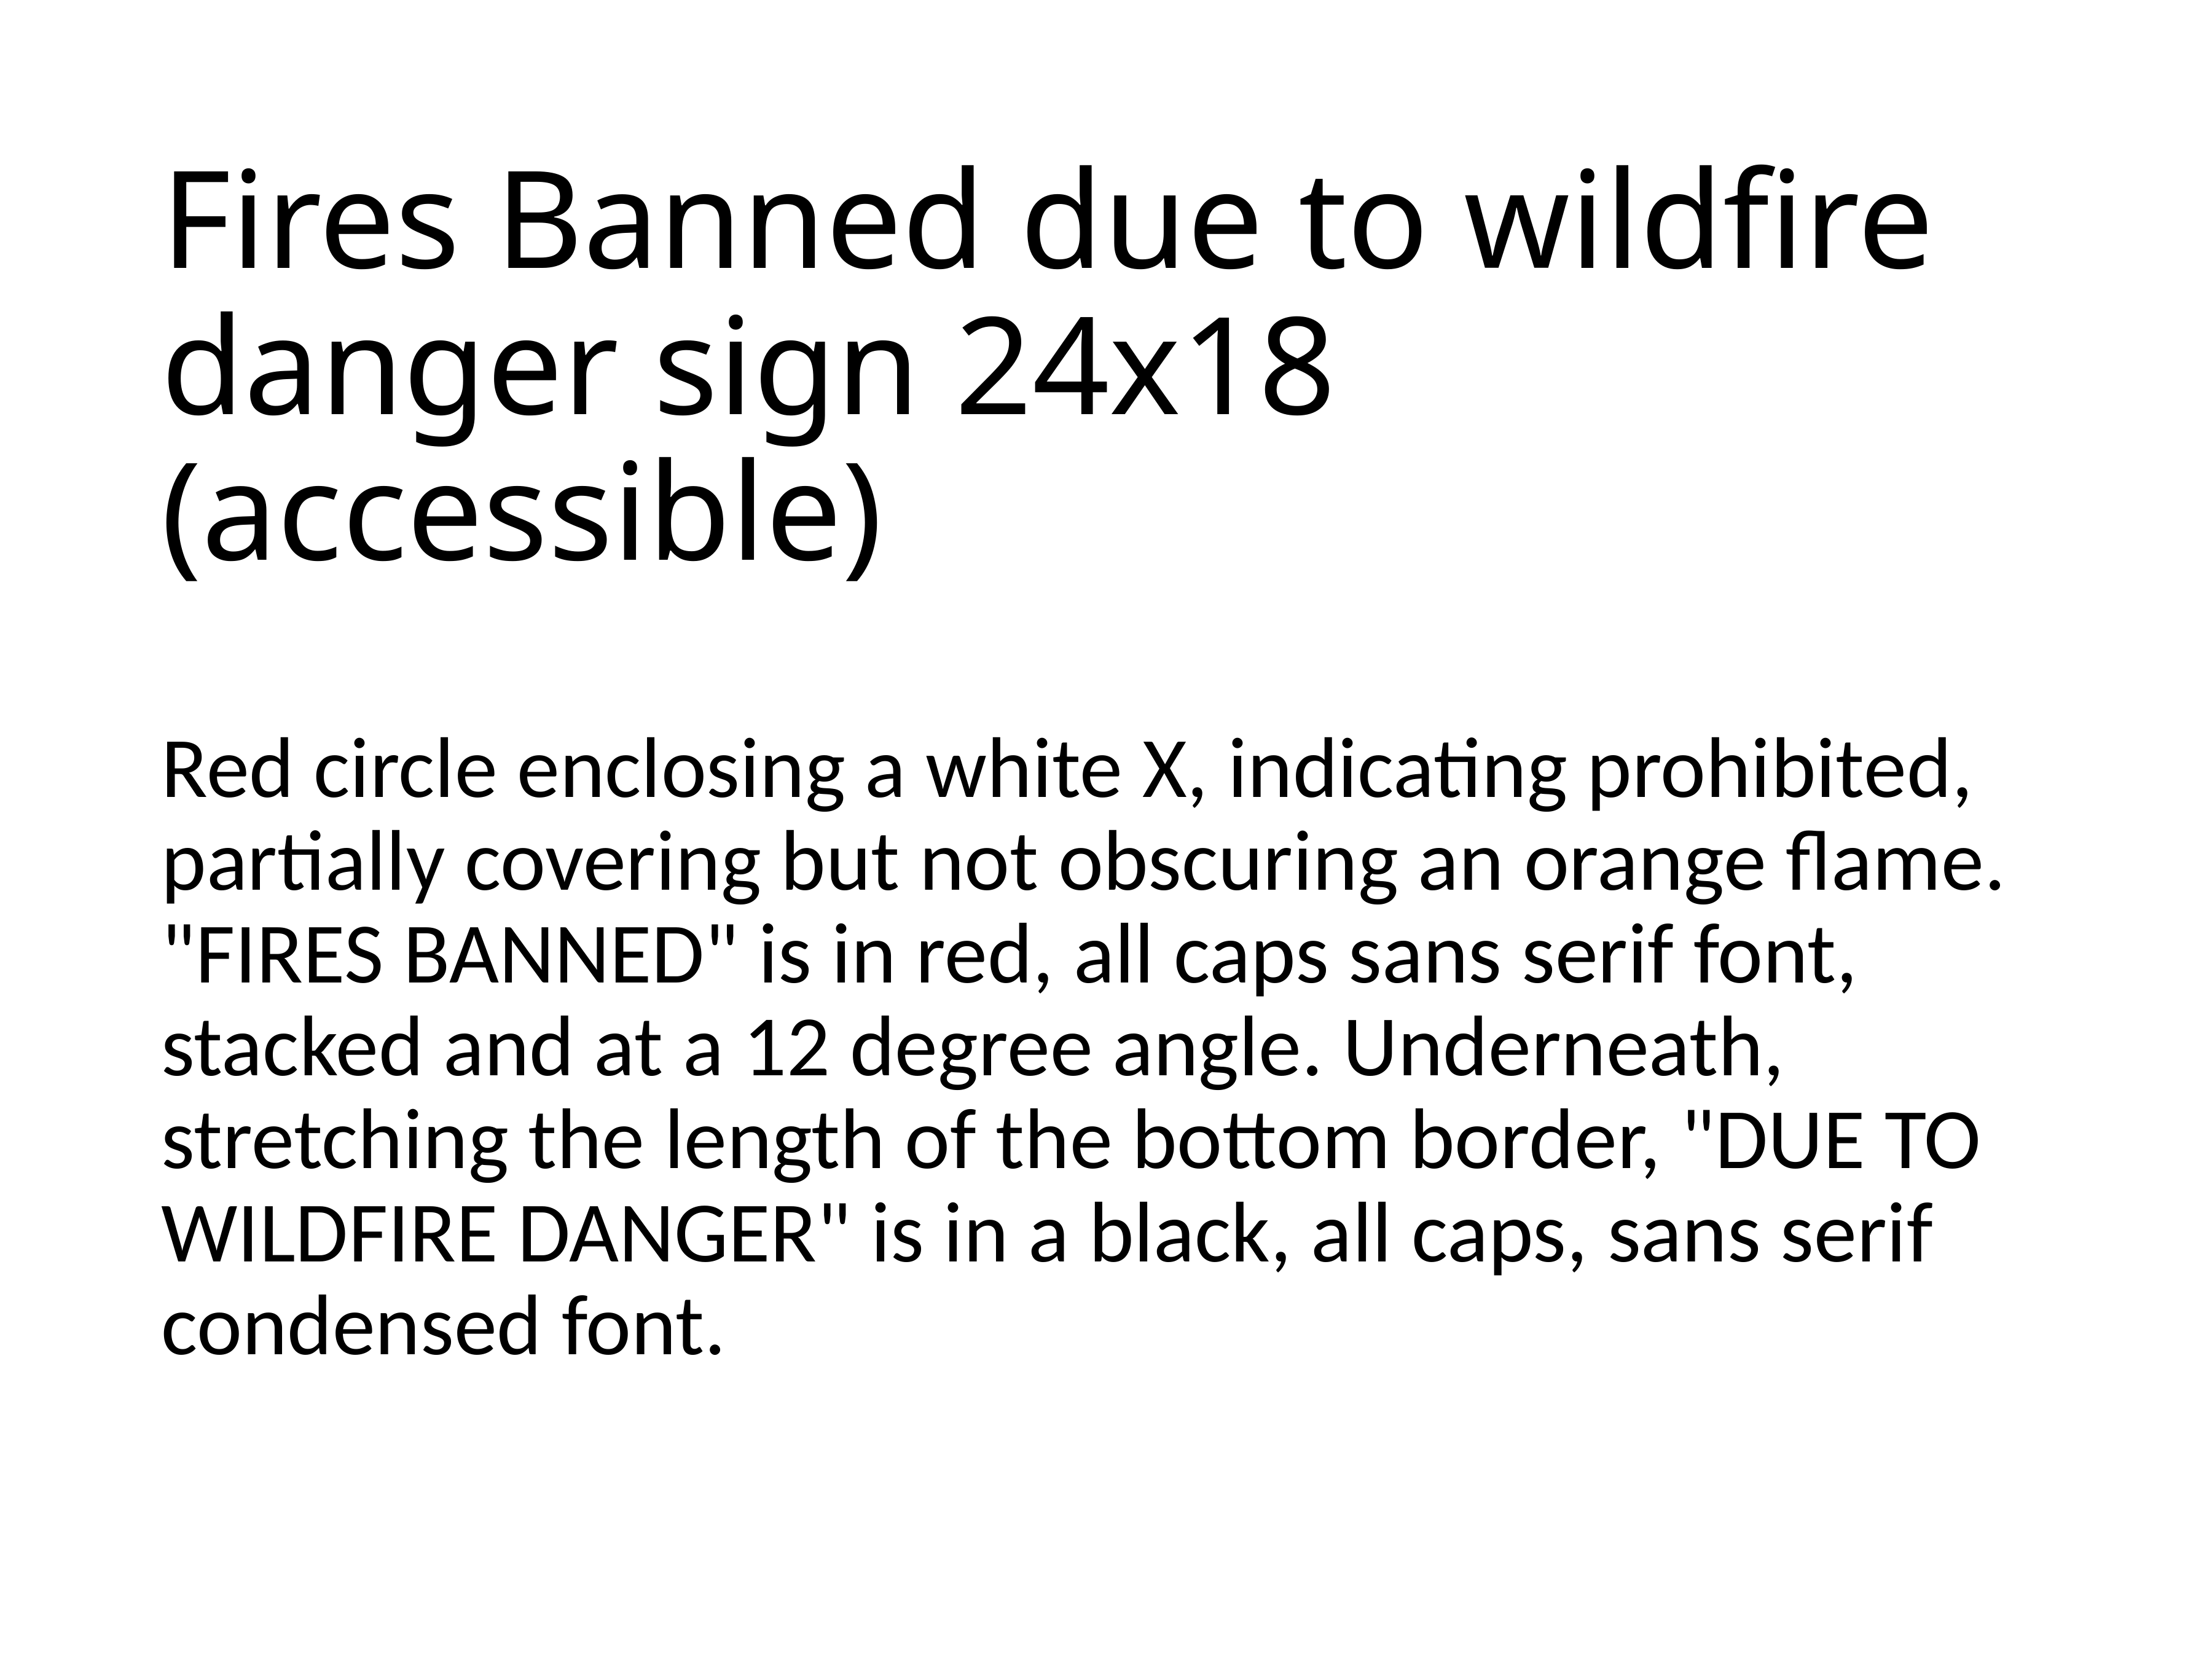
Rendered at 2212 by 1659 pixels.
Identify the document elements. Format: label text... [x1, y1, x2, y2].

list Red circle enclosing a white X, indicating prohibited, partially covering but not obscuring an orange flame. "FIRES BANNED" is in red, all caps sans serif font, stacked and at a 12 degree angle. Underneath, stretching the length of the bottom border, "DUE TO WILDFIRE DANGER" is in a black, all caps, sans serif condensed font. [152, 718, 2060, 1416]
title Fires Banned due to wildfire danger sign 24x18 (accessible) [152, 210, 2060, 531]
